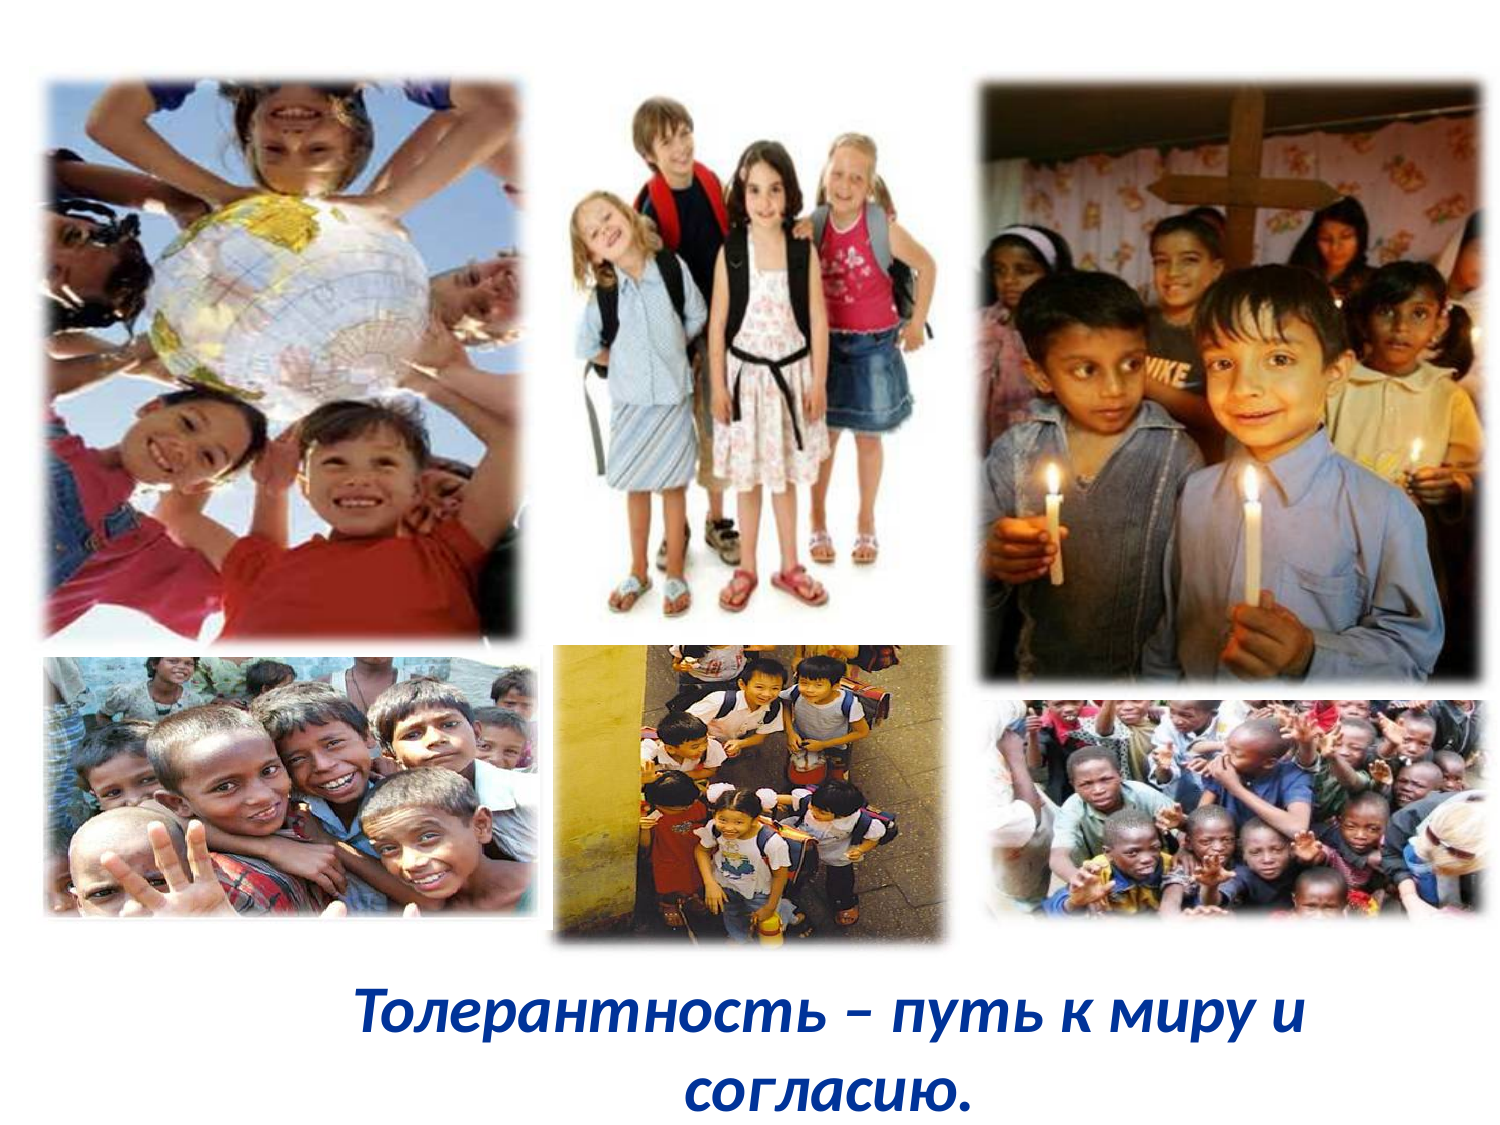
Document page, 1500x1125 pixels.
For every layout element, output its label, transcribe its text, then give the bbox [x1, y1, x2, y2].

text_box Толерантность – путь к миру и согласию. [283, 957, 1377, 1125]
picture [29, 66, 1500, 959]
